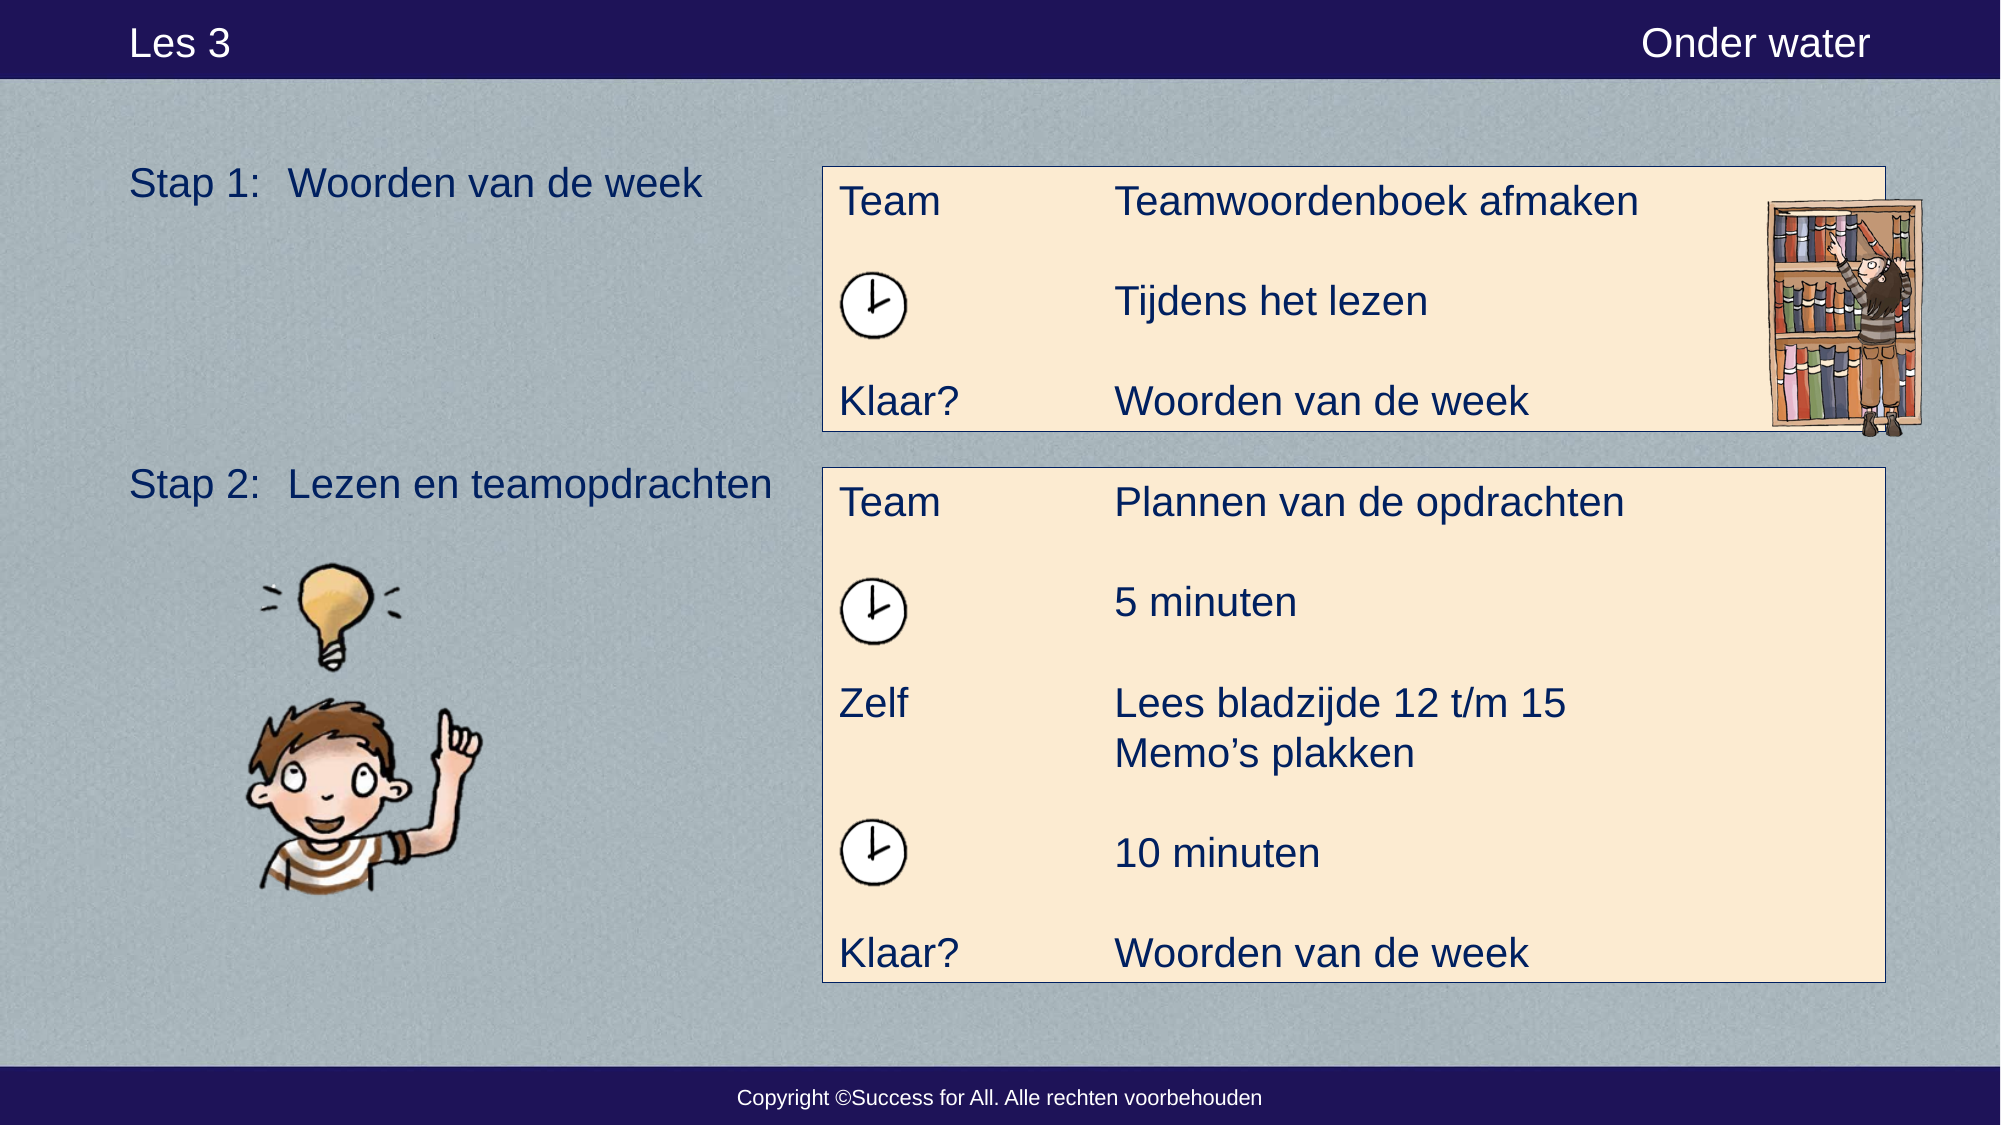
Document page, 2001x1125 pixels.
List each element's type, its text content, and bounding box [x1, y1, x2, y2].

text_box Team Plannen van de opdrachten 5 minuten Zelf Lees bladzijde 12 t/m 15 Memo’s plakken 10 minuten Klaar? Woorden van de week [822, 467, 1886, 983]
text_box Team Teamwoordenboek afmaken Tijdens het lezen Klaar? Woorden van de week [822, 166, 1886, 432]
picture [0, 0, 2001, 1125]
text_box Les 3 [114, 8, 354, 73]
text_box Onder water [999, 8, 1886, 73]
text_box Stap 1: Woorden van de week Stap 2: Lezen en teamopdrachten [114, 148, 907, 564]
text_box Copyright ©Success for All. Alle rechten voorbehouden [0, 1076, 2000, 1125]
